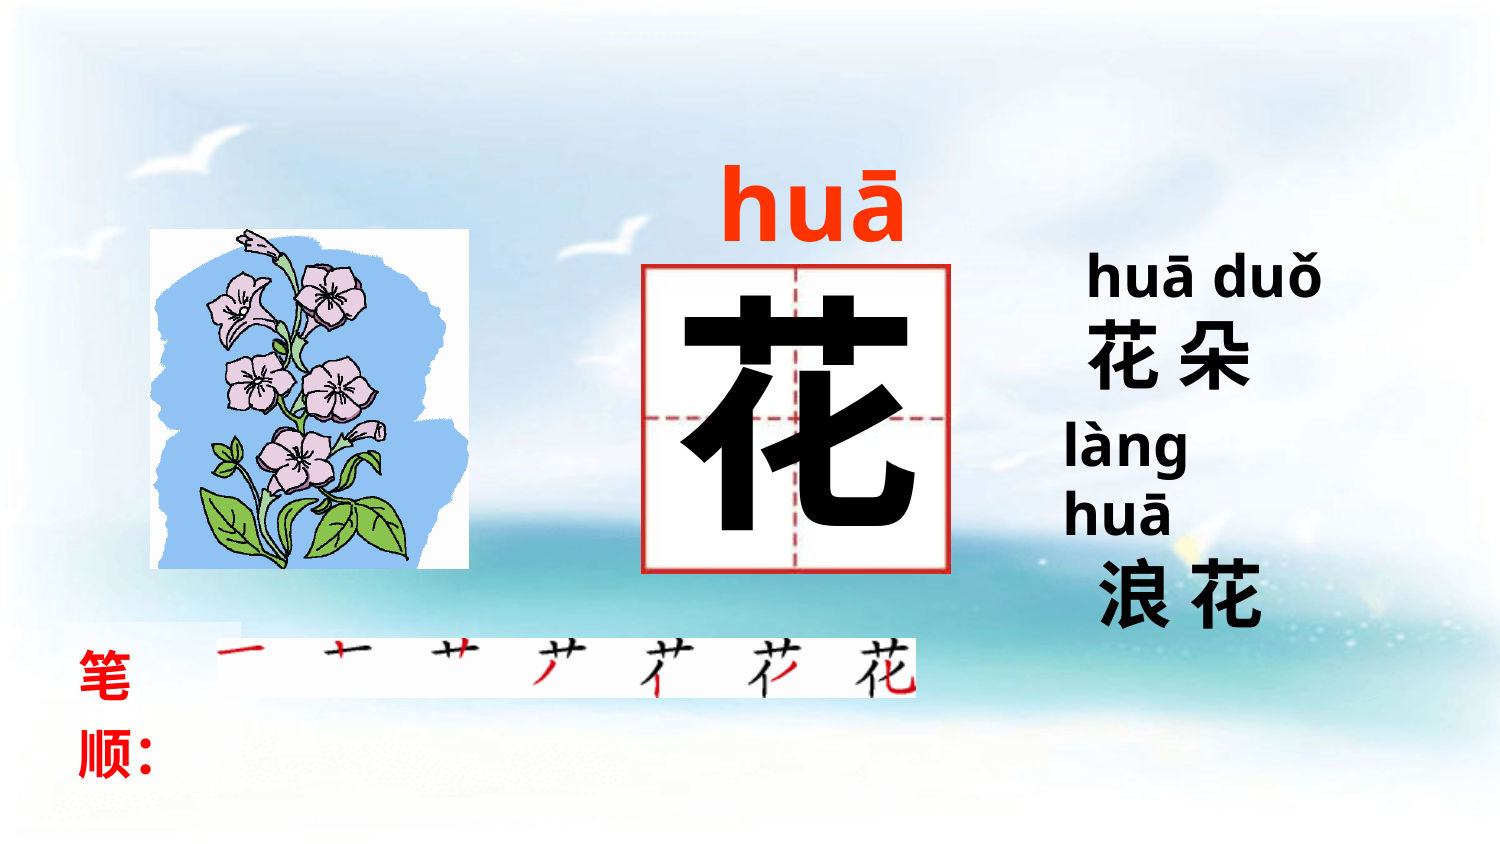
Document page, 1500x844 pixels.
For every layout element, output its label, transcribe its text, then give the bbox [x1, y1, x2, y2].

text_box huā duǒ 花 朵 [1070, 231, 1339, 406]
picture [0, 0, 1500, 844]
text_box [640, 250, 951, 575]
text_box 笔顺： [63, 621, 242, 793]
text_box huā [703, 133, 925, 249]
text_box lànɡ huā 浪 花 [1047, 400, 1329, 645]
